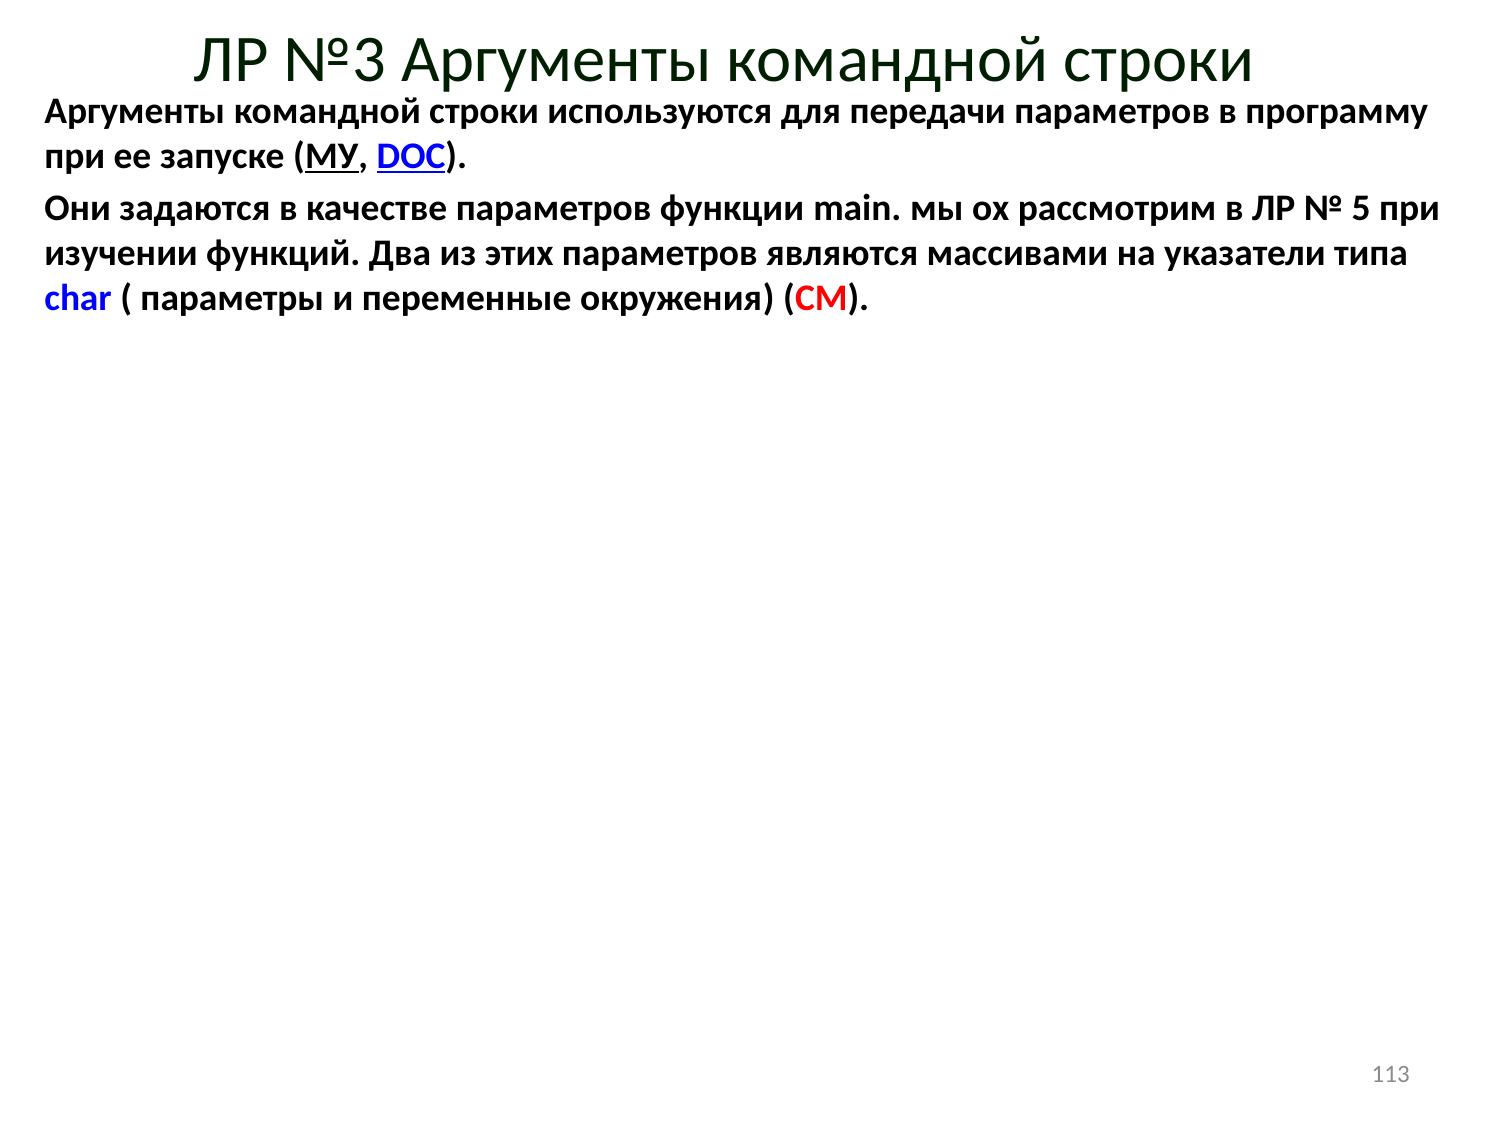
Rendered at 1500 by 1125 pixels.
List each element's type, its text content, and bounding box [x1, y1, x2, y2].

text_box Аргументы командной строки используются для передачи параметров в программу при ее запуске (МУ, DOC). Они задаются в качестве параметров функции main. мы ох рассмотрим в ЛР № 5 при изучении функций. Два из этих параметров являются массивами на указатели типа char ( параметры и переменные окружения) (СМ). [29, 78, 1495, 1047]
slide_number 113 [1074, 1042, 1425, 1103]
title ЛР №3 Аргументы командной строки [159, 7, 1306, 78]
